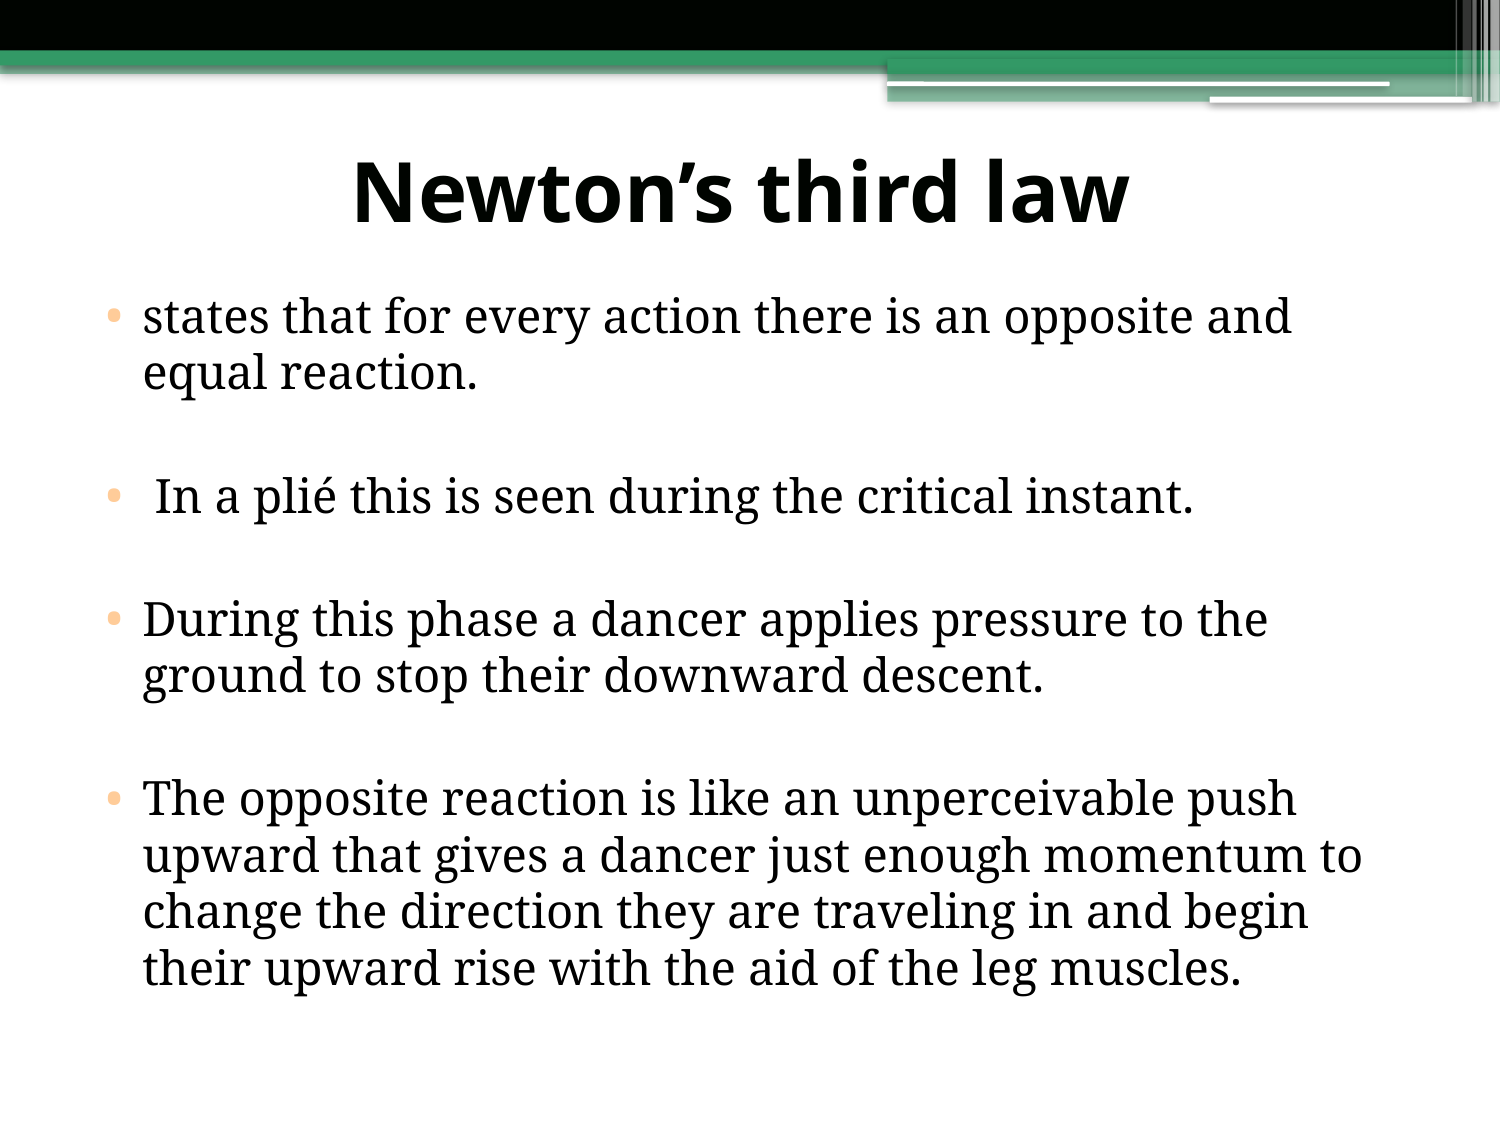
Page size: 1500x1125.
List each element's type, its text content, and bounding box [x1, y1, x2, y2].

title Newton’s third law [76, 101, 1427, 277]
list states that for every action there is an opposite and equal reaction. In a plié this is seen during the critical instant. During this phase a dancer applies pressure to the ground to stop their downward descent. The opposite reaction is like an unperceivable push upward that gives a dancer just enough momentum to change the direction they are traveling in and begin their upward rise with the aid of the leg muscles. [75, 278, 1425, 1079]
